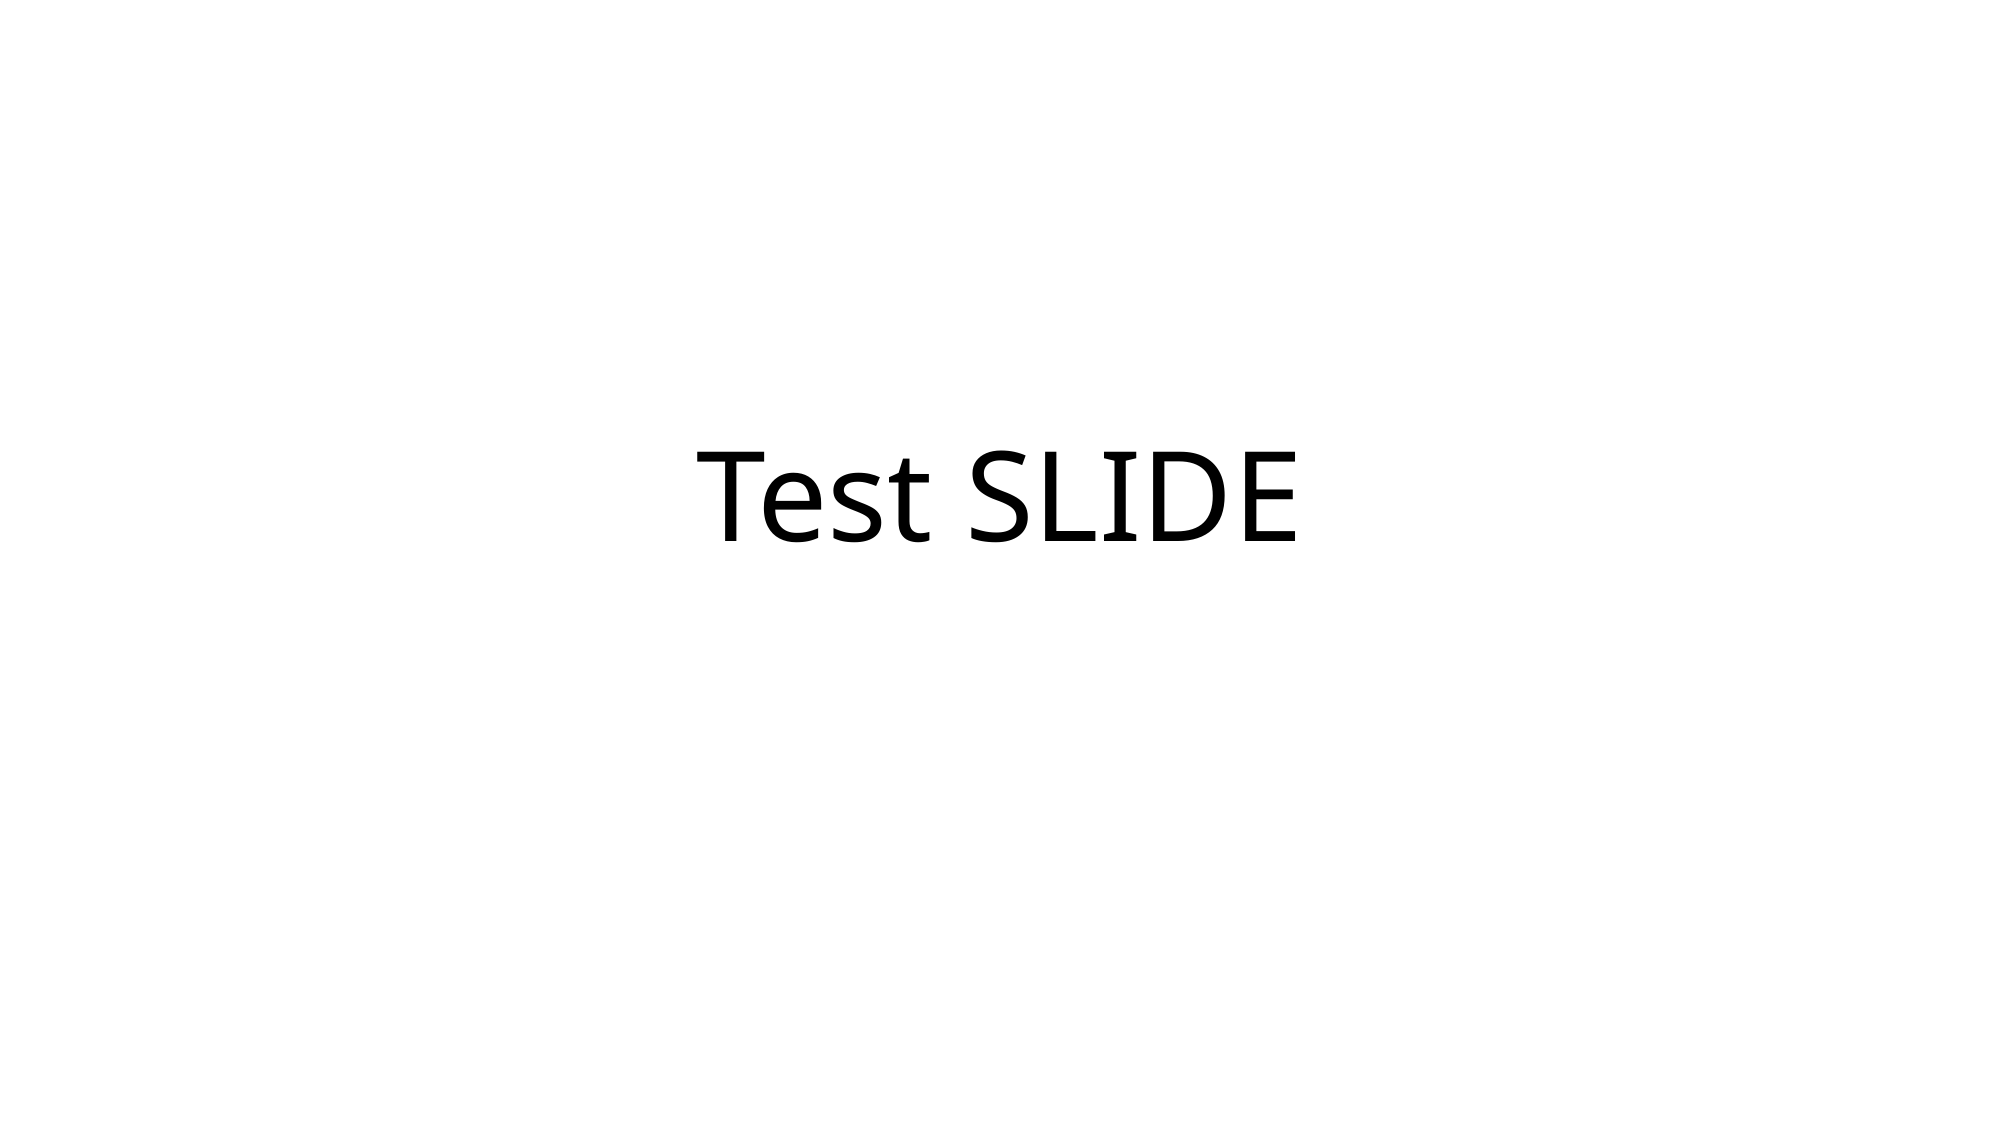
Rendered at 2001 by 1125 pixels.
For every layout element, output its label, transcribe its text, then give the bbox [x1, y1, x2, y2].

title Test SLIDE [249, 184, 1750, 576]
